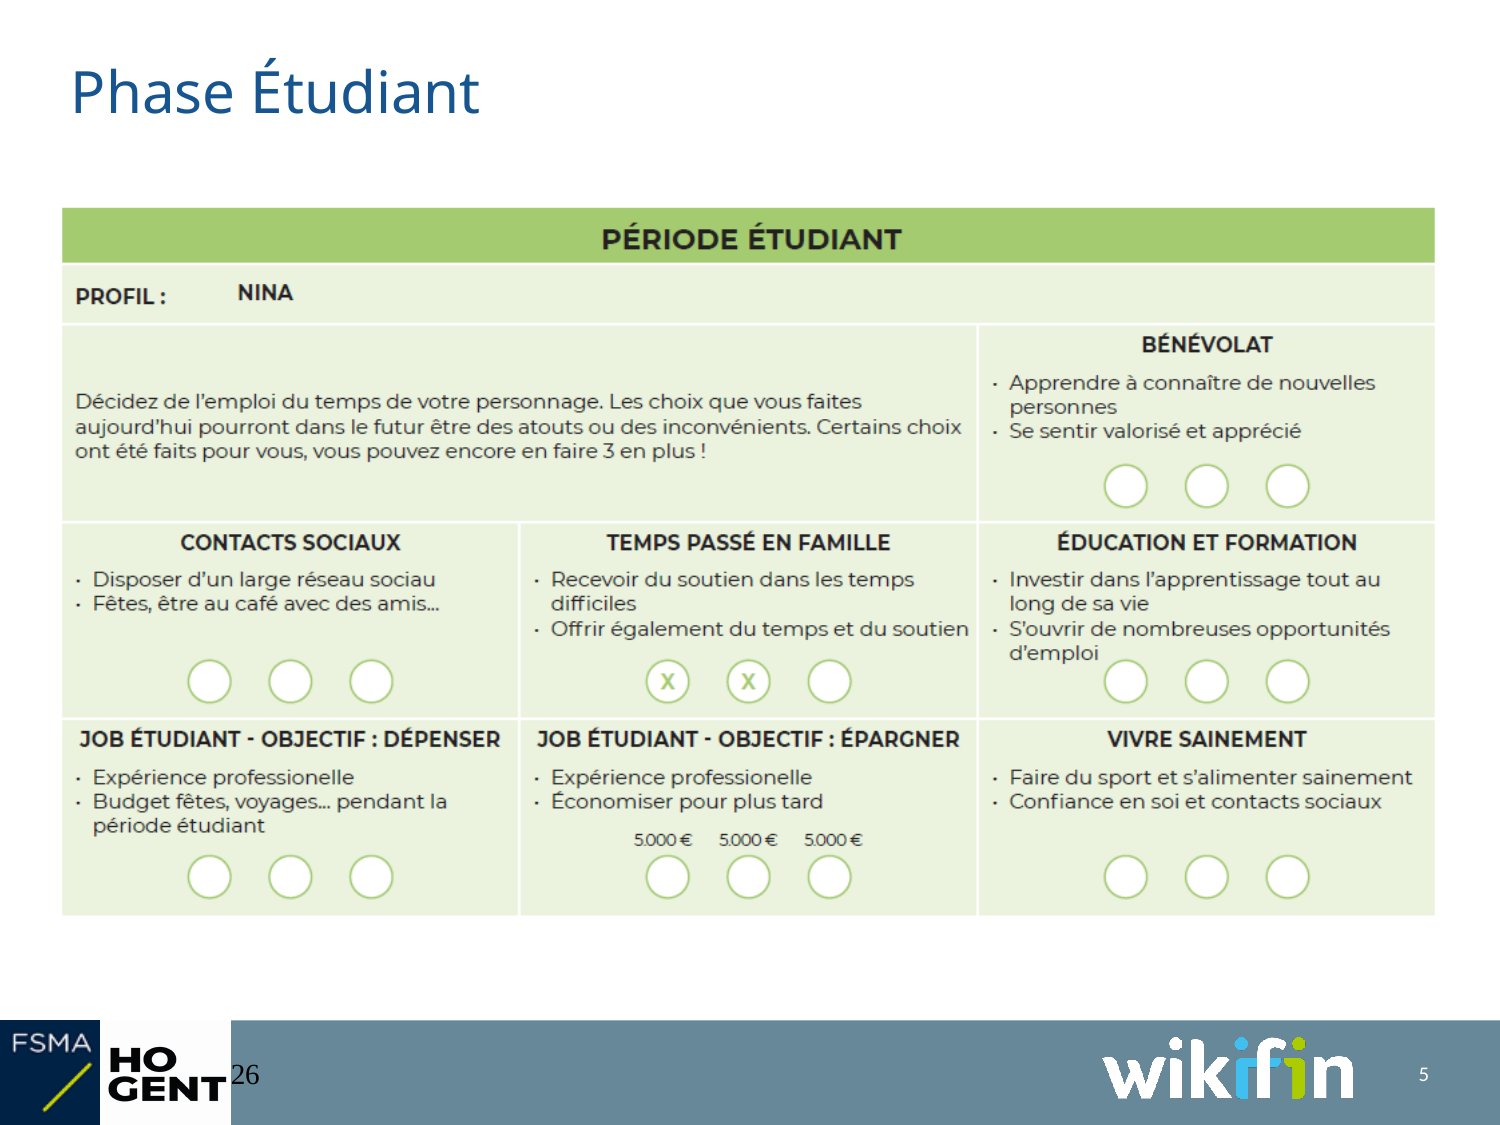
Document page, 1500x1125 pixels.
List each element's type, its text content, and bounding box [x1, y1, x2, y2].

title Phase Étudiant [70, 58, 1425, 194]
picture [52, 196, 1448, 929]
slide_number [231, 1020, 396, 1125]
slide_number 5 [1355, 1020, 1430, 1125]
picture [0, 1020, 231, 1125]
picture [1102, 1037, 1353, 1099]
